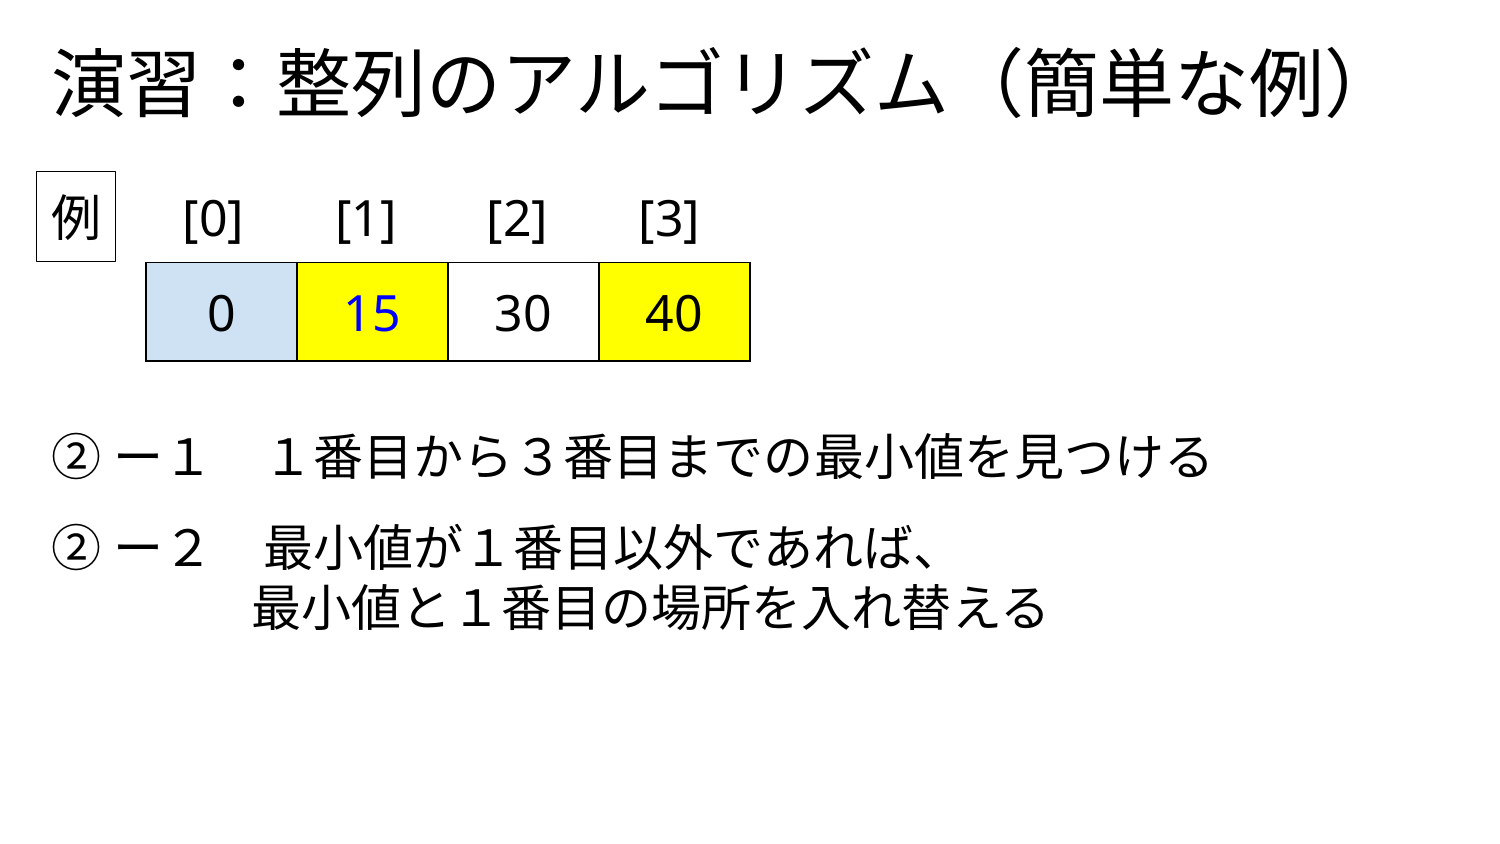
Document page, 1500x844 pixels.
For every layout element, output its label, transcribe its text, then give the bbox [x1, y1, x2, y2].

text_box [1] [319, 171, 436, 262]
text_box ②ー２ 最小値が１番目以外であれば、 最小値と１番目の場所を入れ替える [36, 501, 1384, 652]
text_box [2] [471, 171, 588, 262]
text_box 例 [36, 171, 116, 262]
table_header 40 [600, 263, 749, 360]
text_box ②ー１ １番目から３番目までの最小値を見つける [36, 410, 1384, 501]
title 演習：整列のアルゴリズム（簡単な例） [36, 21, 1435, 131]
table_header 30 [449, 263, 598, 360]
table_header 0 [147, 263, 296, 360]
table_header 15 [298, 263, 447, 360]
text_box [3] [623, 171, 740, 262]
text_box [0] [168, 171, 284, 262]
